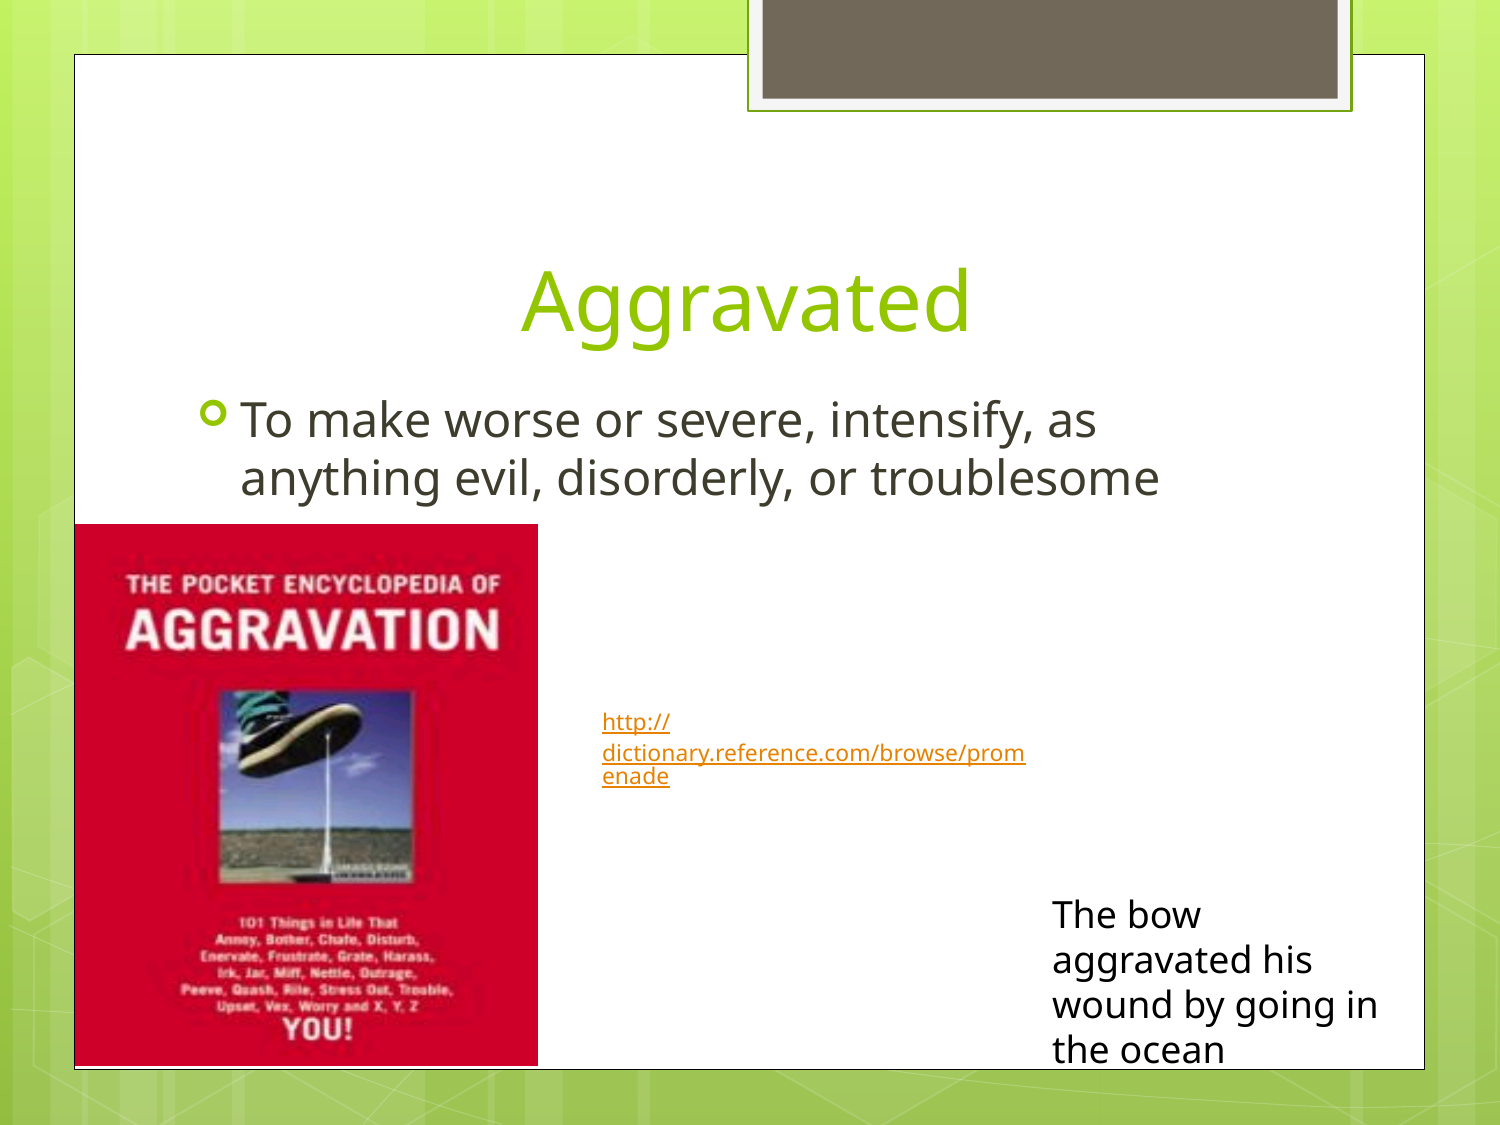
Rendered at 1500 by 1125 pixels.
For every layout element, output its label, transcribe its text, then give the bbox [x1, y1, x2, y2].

picture [74, 524, 538, 1066]
text_box http://dictionary.reference.com/browse/promenade [587, 699, 1050, 805]
text_box The bow aggravated his wound by going in the ocean [1037, 883, 1425, 1079]
title Aggravated [171, 168, 1324, 357]
list To make worse or severe, intensify, as anything evil, disorderly, or troublesome [171, 381, 1283, 513]
